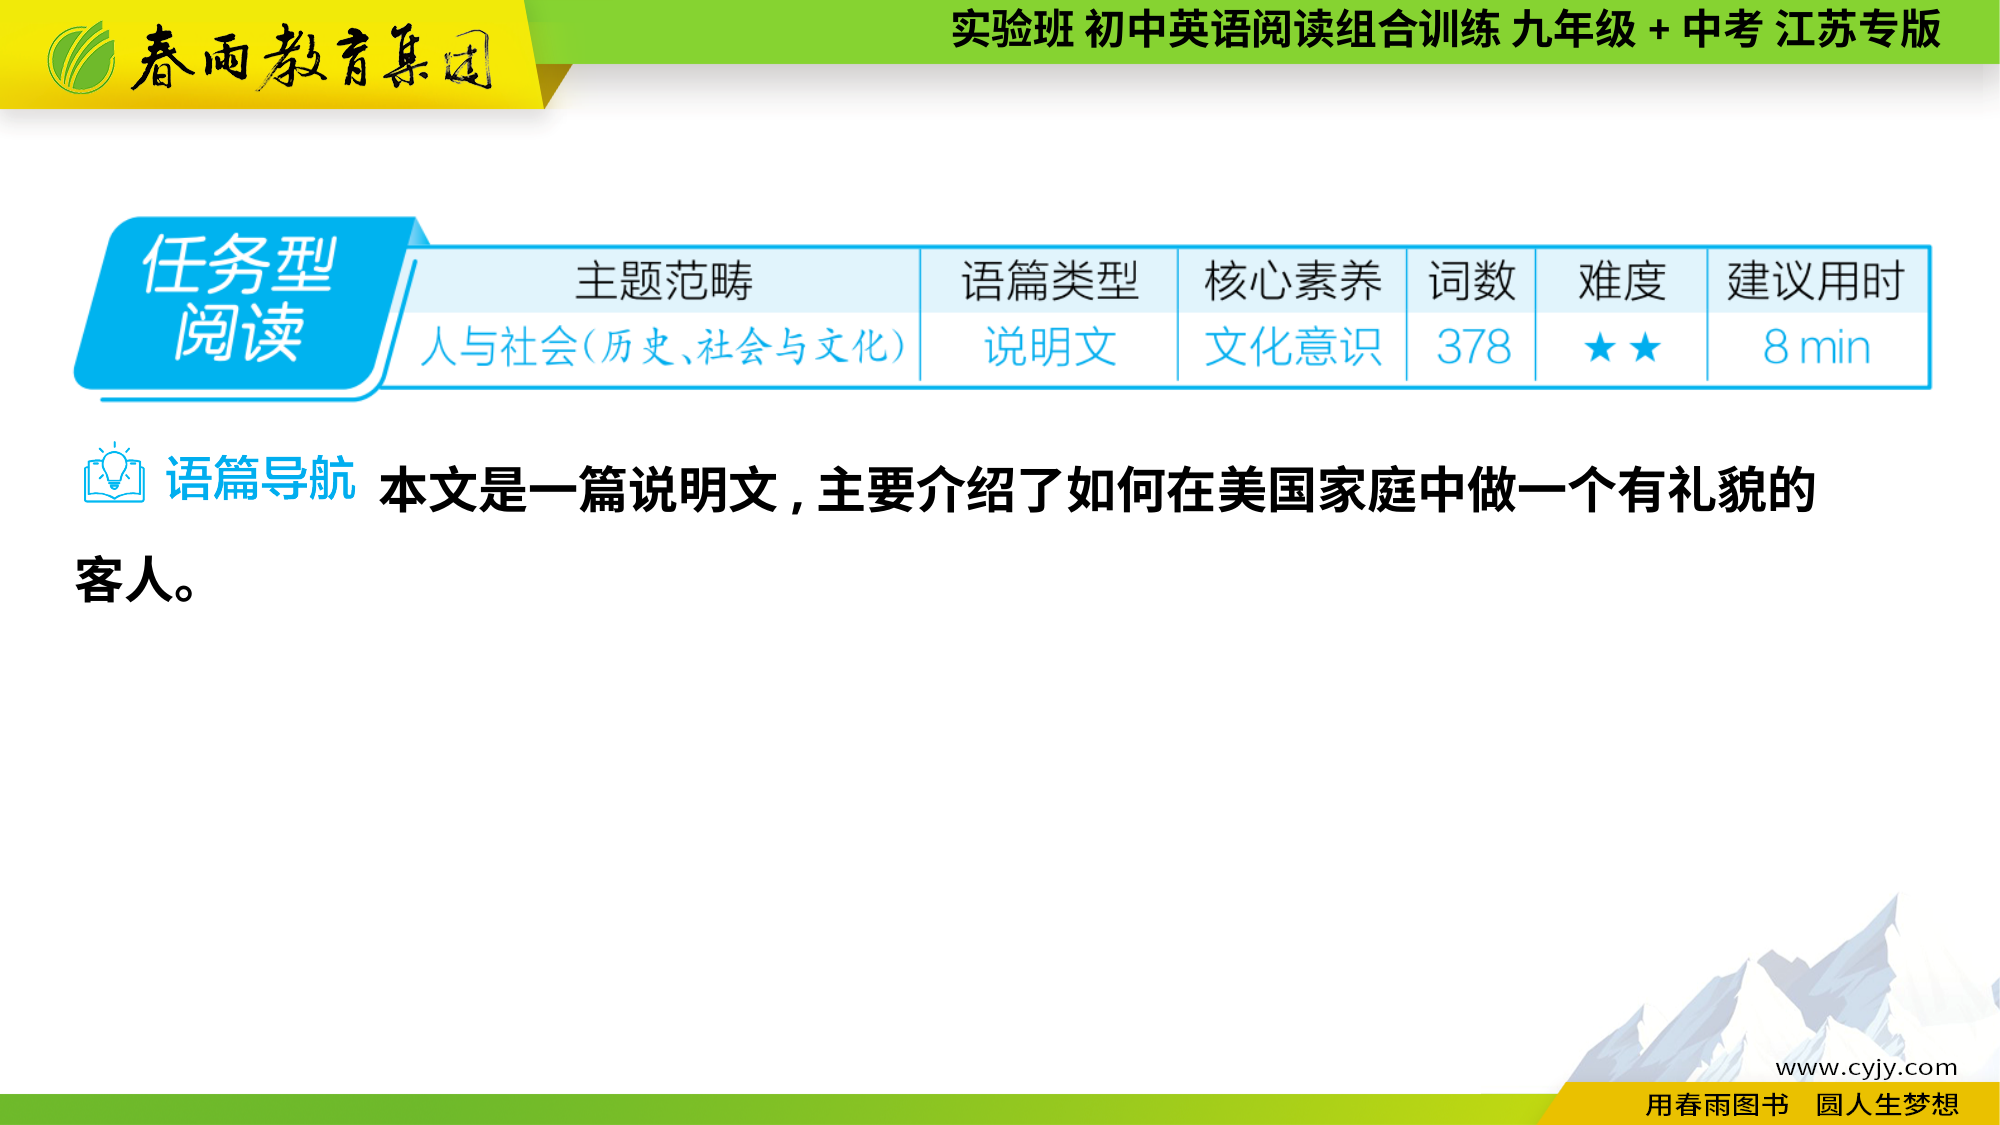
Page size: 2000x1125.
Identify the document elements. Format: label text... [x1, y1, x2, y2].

picture [0, 0, 2000, 1125]
list 本文是一篇说明文,主要介绍了如何在美国家庭中做一个有礼貌的 客人。 [59, 421, 1944, 618]
